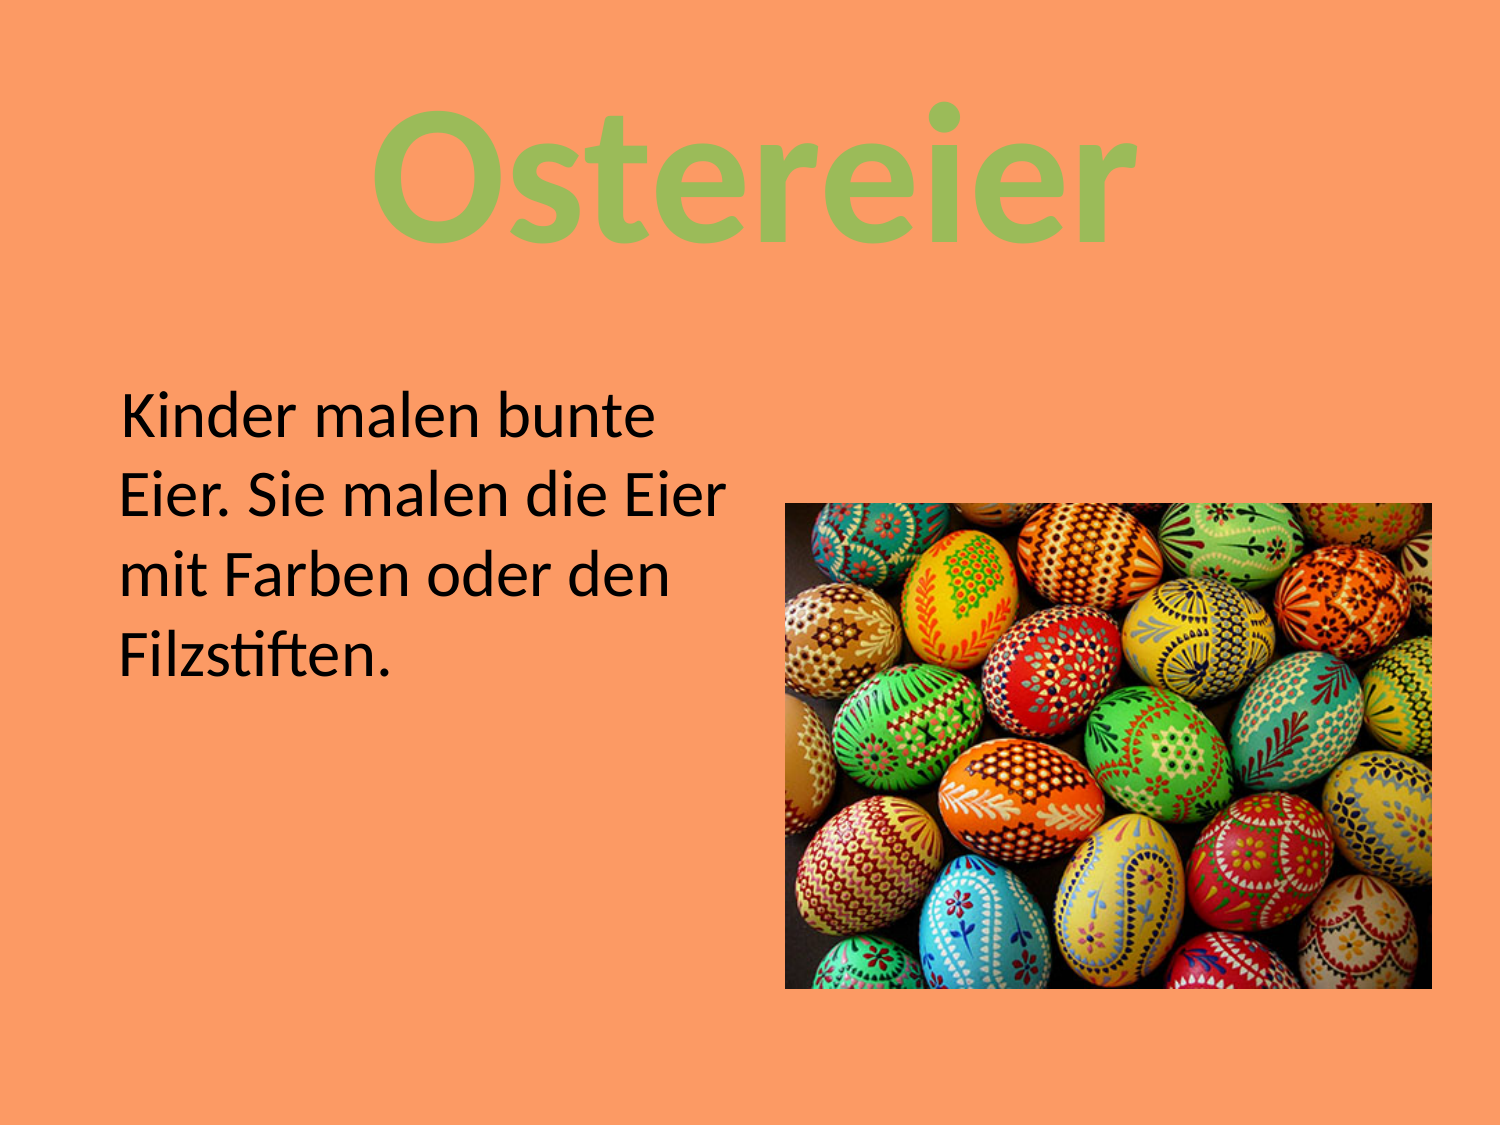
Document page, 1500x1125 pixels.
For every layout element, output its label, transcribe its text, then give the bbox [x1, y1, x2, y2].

picture [784, 503, 1432, 989]
text_box Ostereier [355, 35, 1157, 291]
list Kinder malen bunte Eier. Sie malen die Eier mit Farben oder den Filzstiften. [46, 269, 757, 912]
